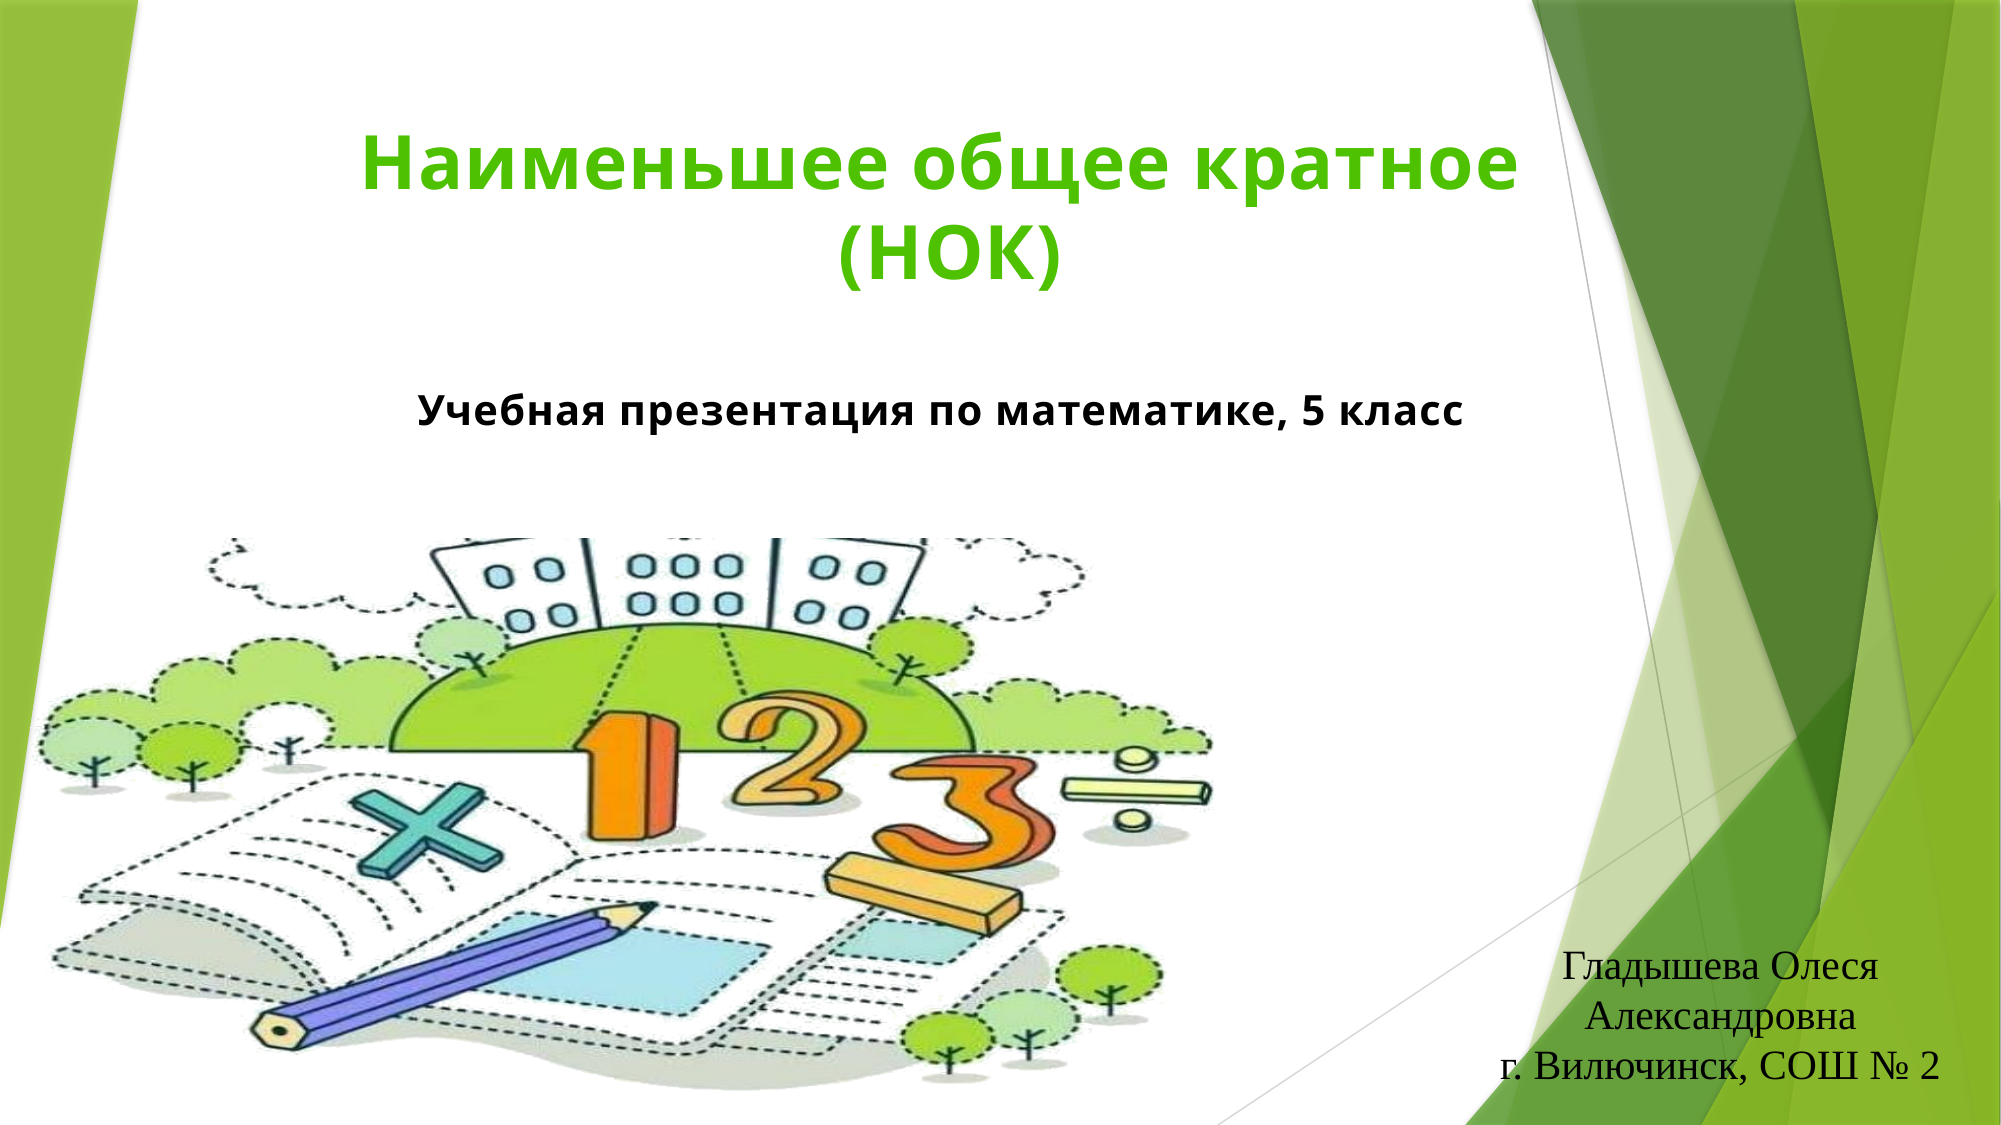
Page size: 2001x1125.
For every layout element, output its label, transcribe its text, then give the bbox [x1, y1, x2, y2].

title Наименьшее общее кратное (НОК) Учебная презентация по математике, 5 класс [161, 19, 1721, 442]
picture [0, 538, 1429, 1098]
text_box Гладышева Олеся Александровна г. Вилючинск, СОШ № 2 [1442, 900, 1999, 1125]
